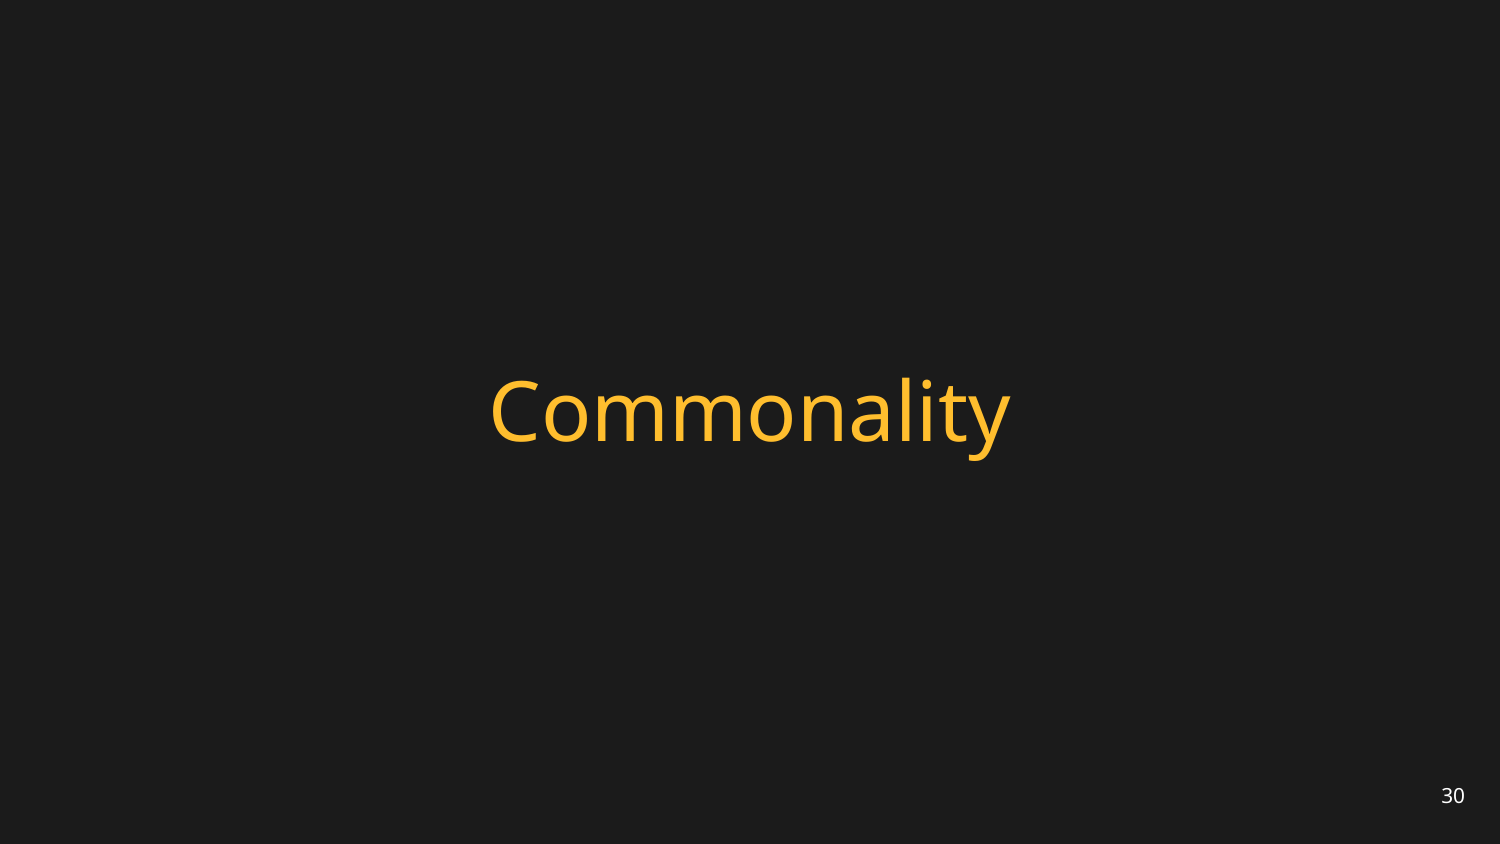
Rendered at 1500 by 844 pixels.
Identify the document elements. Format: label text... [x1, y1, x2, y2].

slide_number 30 [1389, 764, 1480, 830]
title Commonality [51, 72, 1449, 753]
